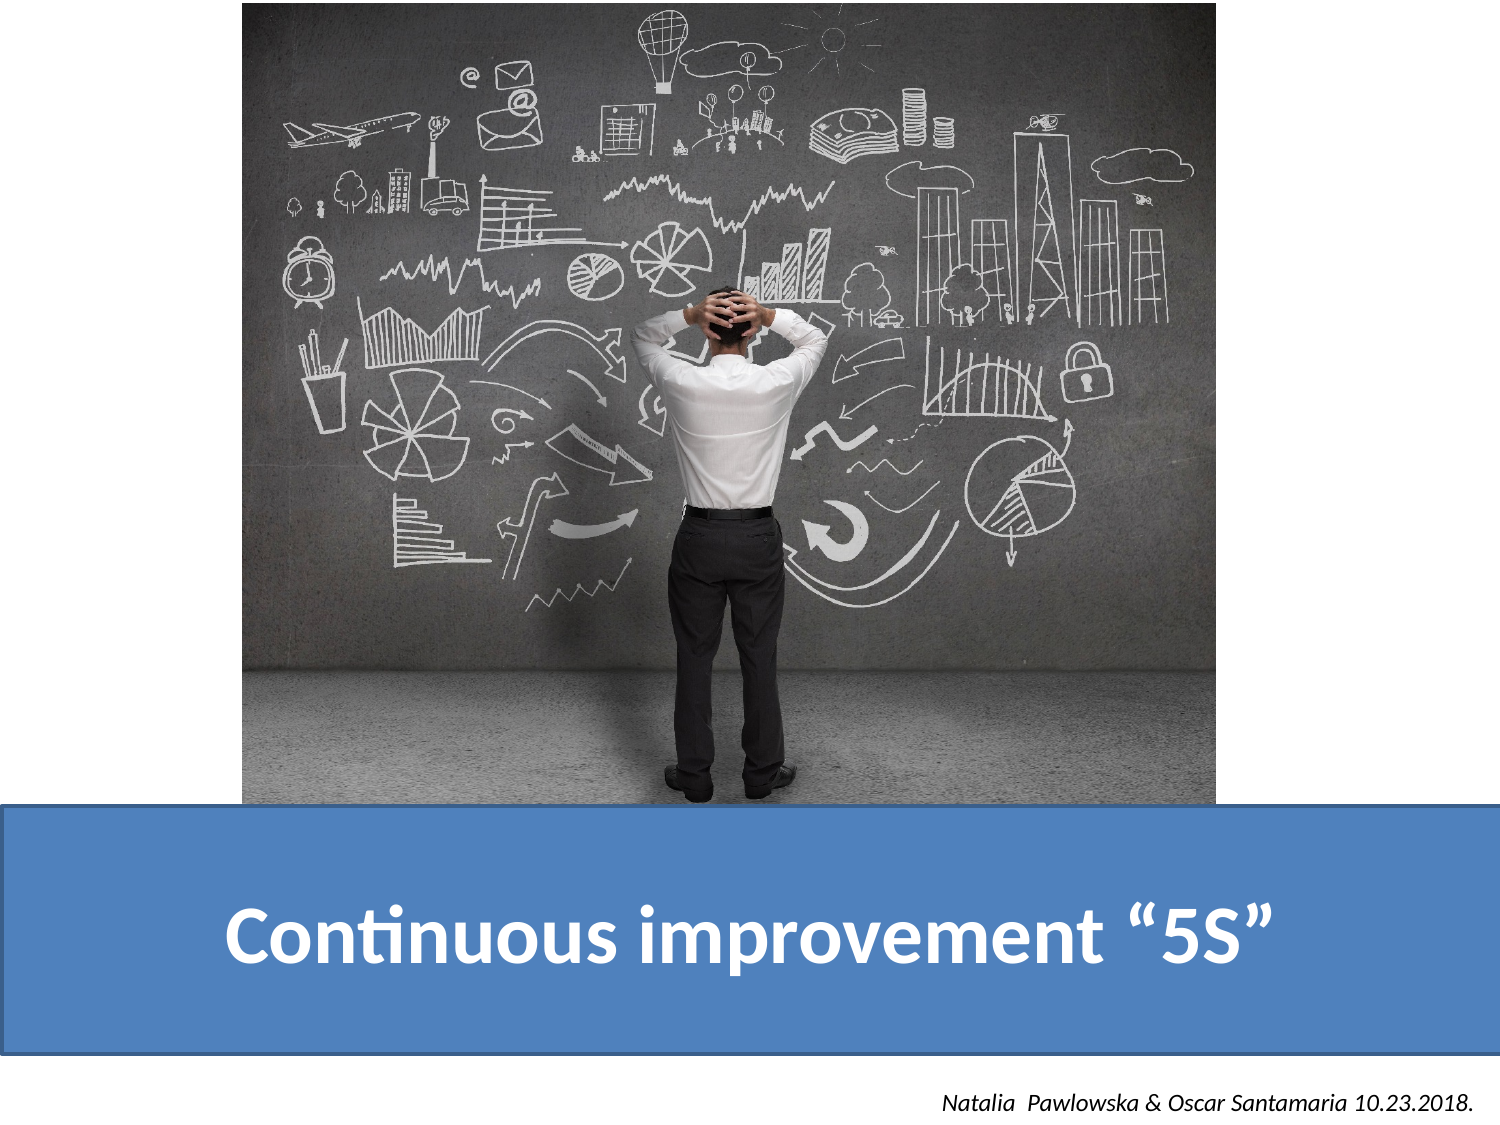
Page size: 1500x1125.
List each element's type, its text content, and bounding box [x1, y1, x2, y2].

text_box Continuous improvement “5S” [0, 804, 1500, 1056]
picture [241, 3, 1216, 811]
text_box Natalia Pawlowska & Oscar Santamaria 10.23.2018. [927, 1079, 1500, 1125]
